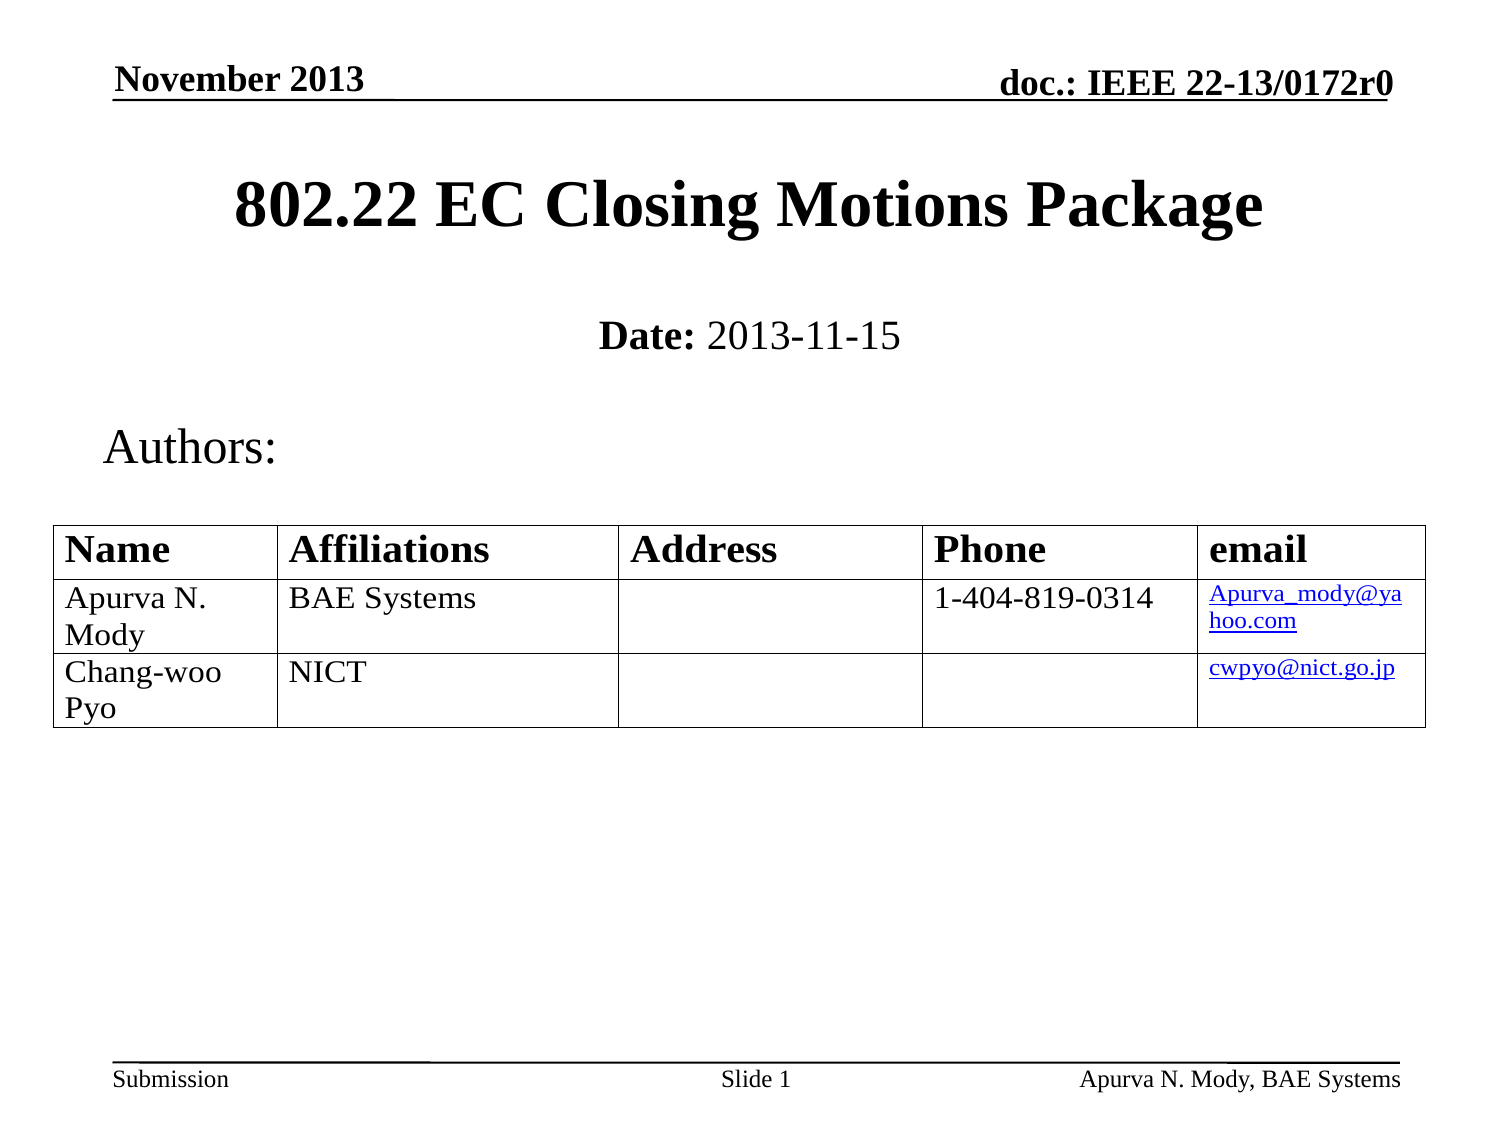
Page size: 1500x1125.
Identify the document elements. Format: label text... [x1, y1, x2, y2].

title 802.22 EC Closing Motions Package [112, 112, 1388, 288]
text_box Authors: [87, 405, 325, 469]
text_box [37, 524, 1451, 776]
footer Apurva N. Mody, BAE Systems [902, 1061, 1402, 1093]
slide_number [114, 54, 493, 100]
slide_number Slide 1 [712, 1061, 800, 1123]
list Date: 2013-11-15 [112, 299, 1388, 366]
